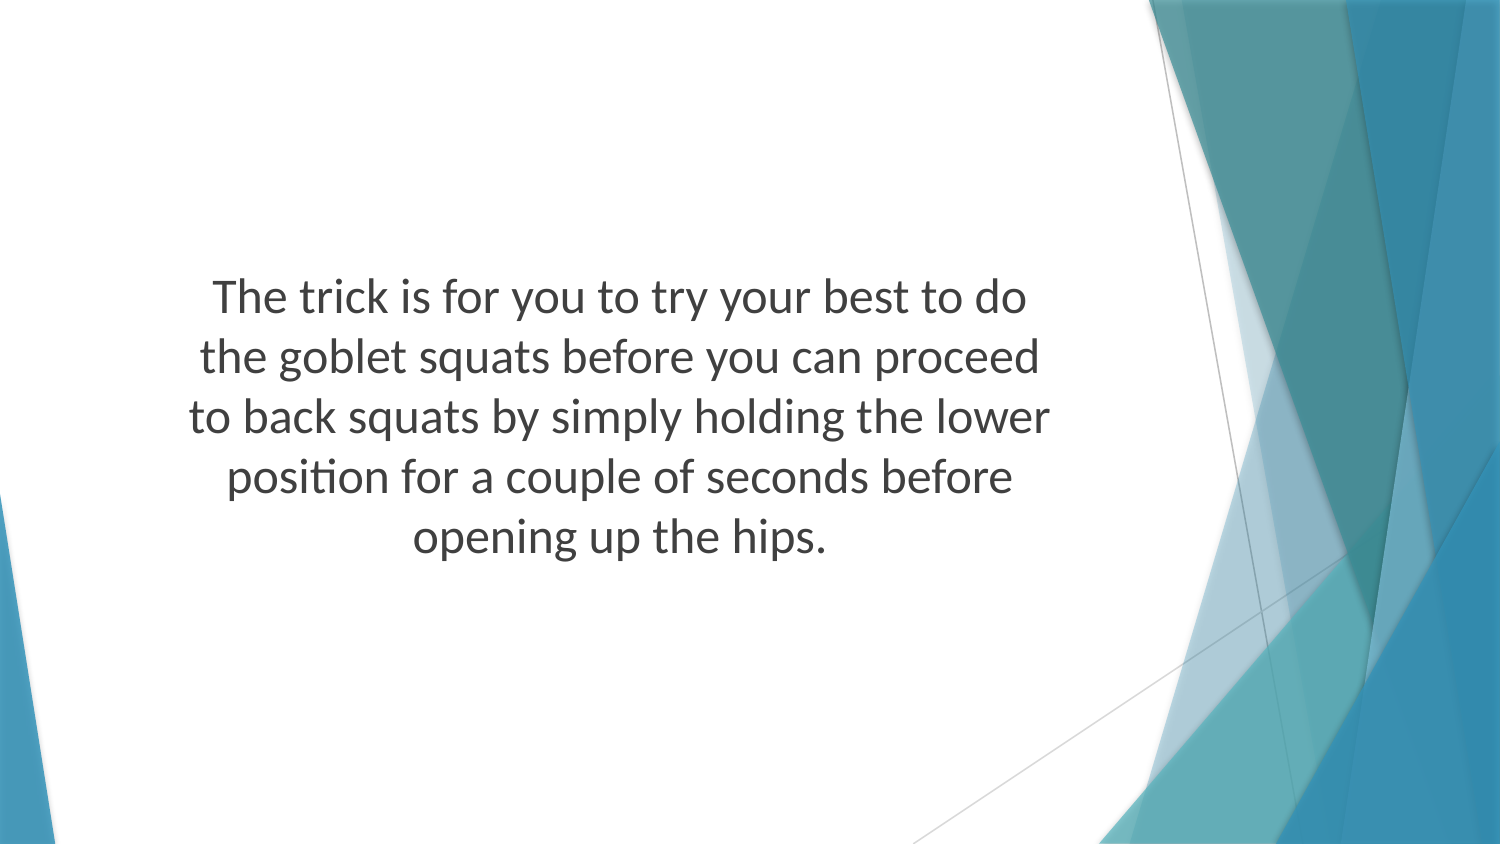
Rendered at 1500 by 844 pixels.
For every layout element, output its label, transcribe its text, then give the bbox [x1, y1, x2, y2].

list The trick is for you to try your best to do the goblet squats before you can proceed to back squats by simply holding the lower position for a couple of seconds before opening up the hips. [159, 256, 1081, 611]
